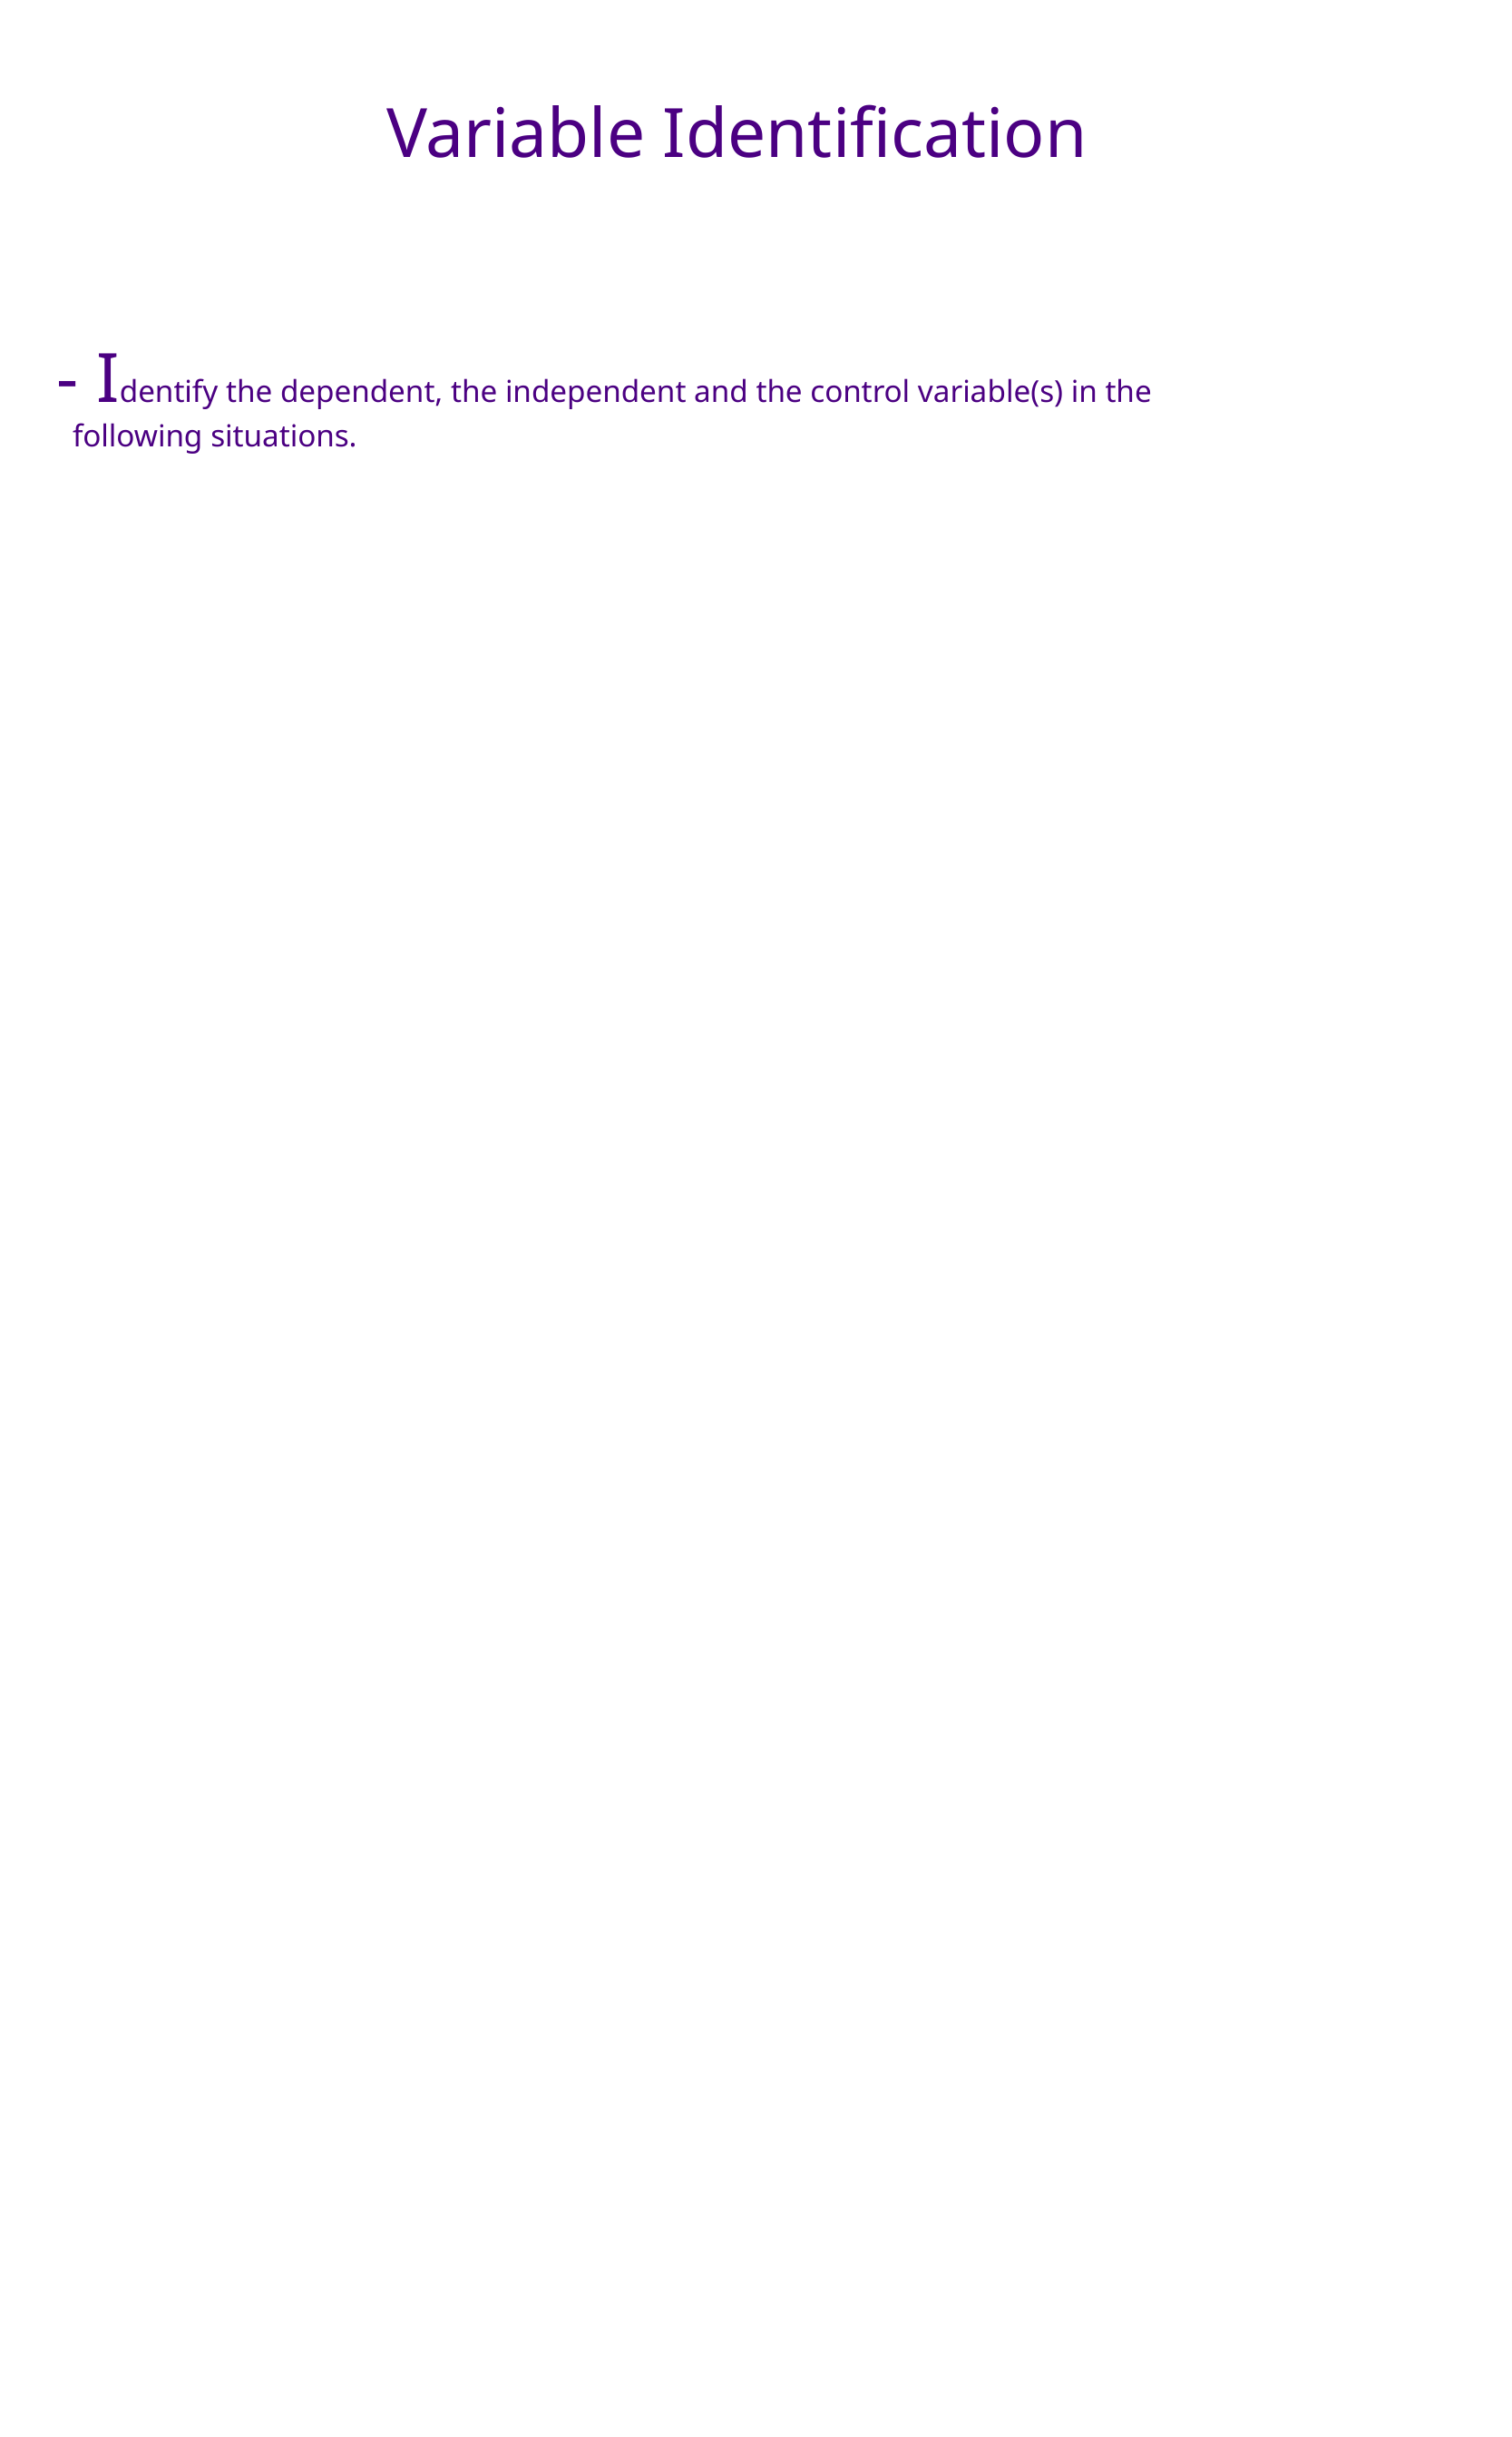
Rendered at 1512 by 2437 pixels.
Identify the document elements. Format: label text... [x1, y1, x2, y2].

text_box Variable Identification - Identify the dependent, the independent and the control variable(s) in the following situations. [43, 83, 1430, 460]
